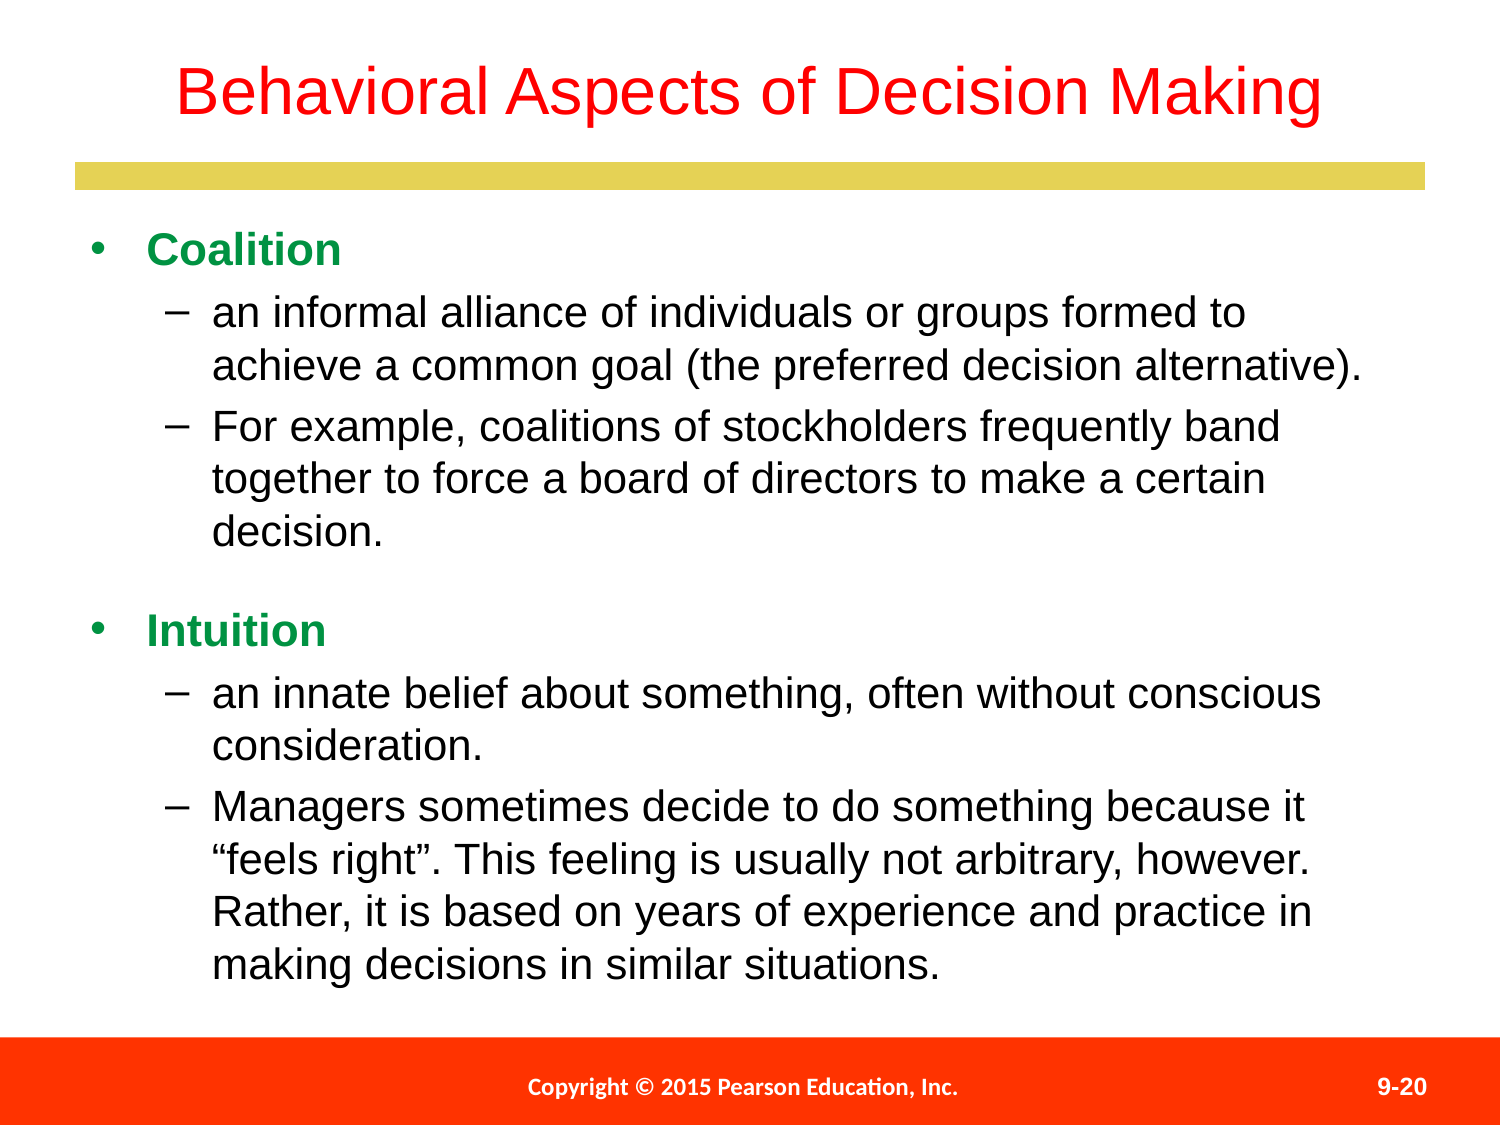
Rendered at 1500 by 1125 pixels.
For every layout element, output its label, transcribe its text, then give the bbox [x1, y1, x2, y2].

picture [75, 163, 1425, 190]
title Behavioral Aspects of Decision Making [74, 12, 1426, 163]
list Coalition an informal alliance of individuals or groups formed to achieve a common goal (the preferred decision alternative). For example, coalitions of stockholders frequently band together to force a board of directors to make a certain decision. Intuition an innate belief about something, often without conscious consideration. Managers sometimes decide to do something because it “feels right”. This feeling is usually not arbitrary, however. Rather, it is based on years of experience and practice in making decisions in similar situations. [74, 212, 1426, 1013]
